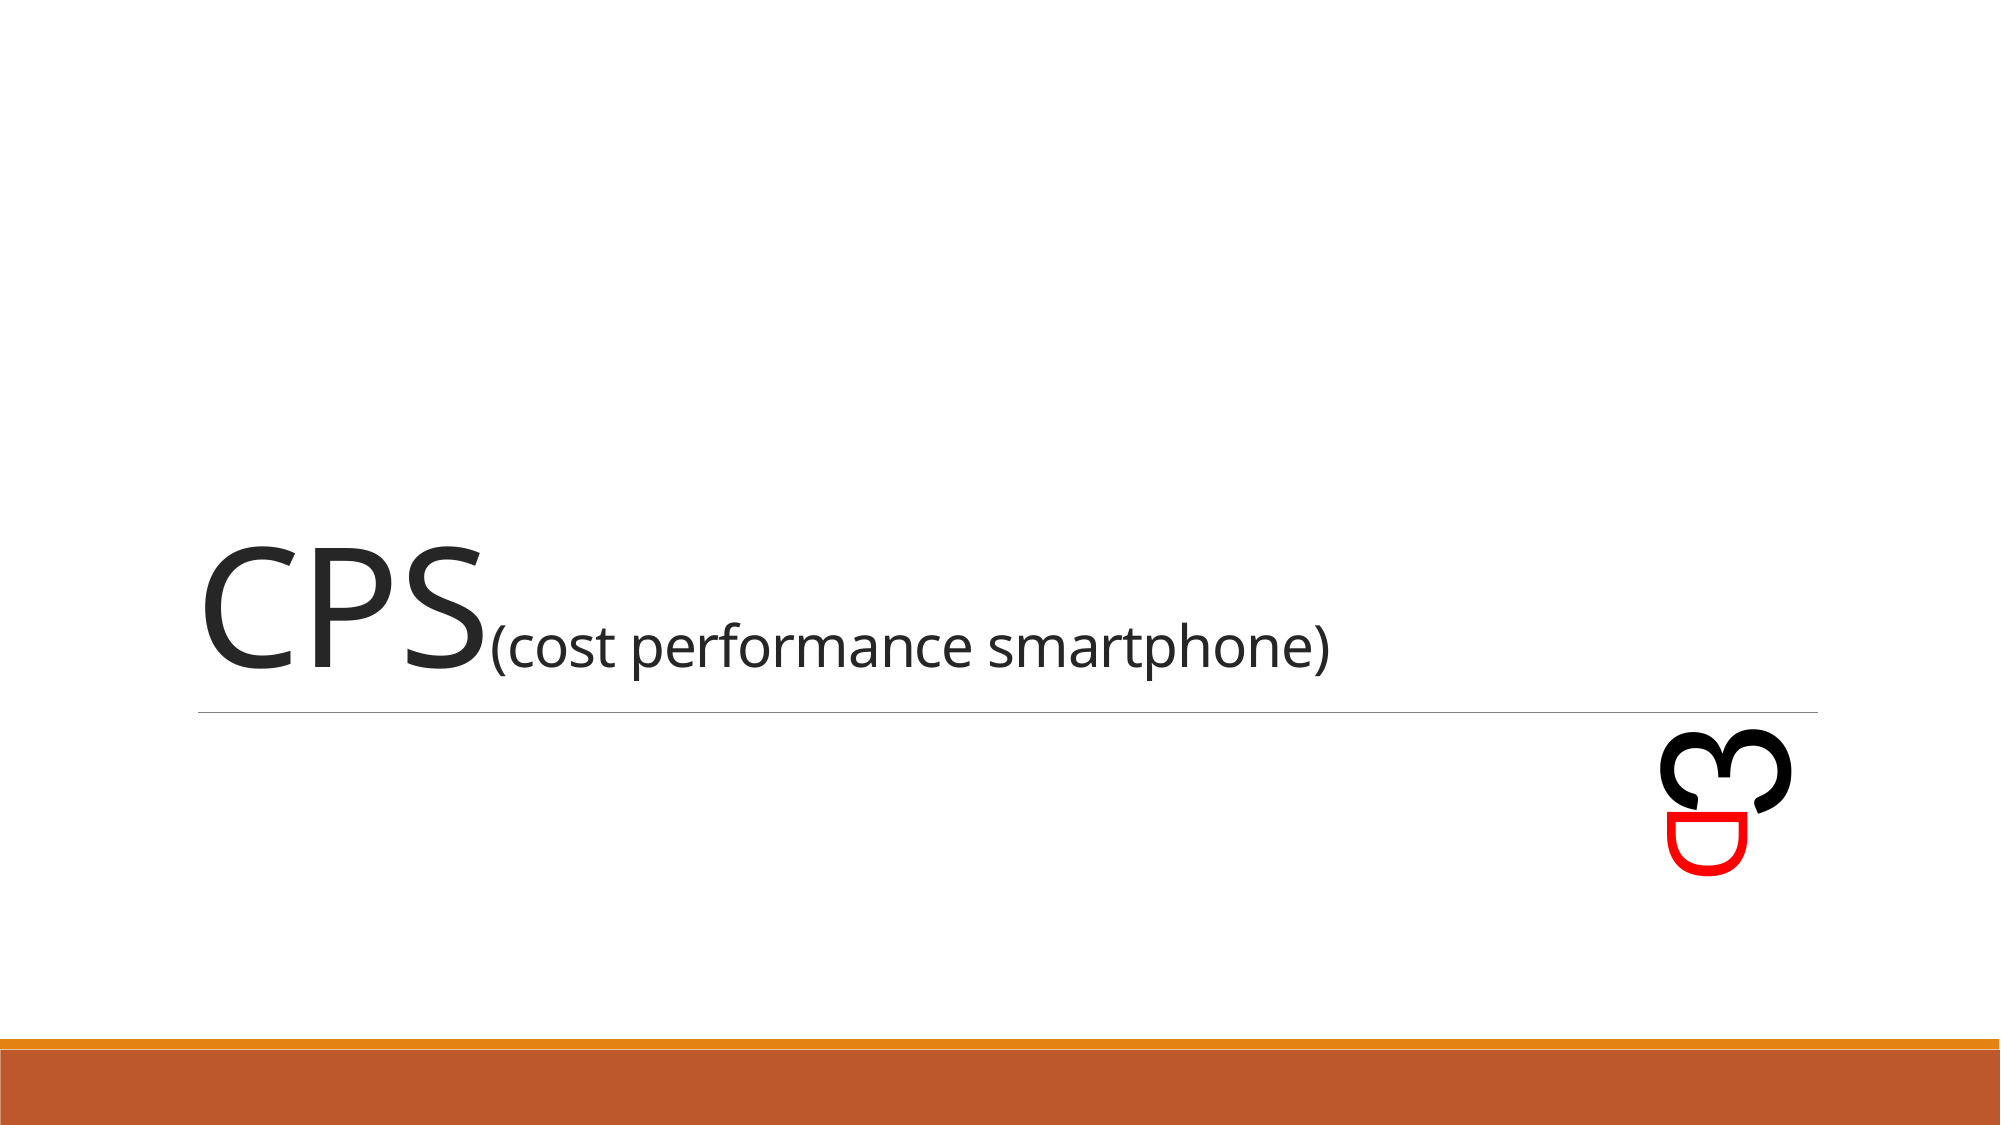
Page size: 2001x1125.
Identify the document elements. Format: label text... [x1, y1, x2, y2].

text_box 3 [1582, 707, 1838, 839]
text_box D [1637, 787, 1788, 892]
title CPS(cost performance smartphone) [180, 124, 1830, 710]
